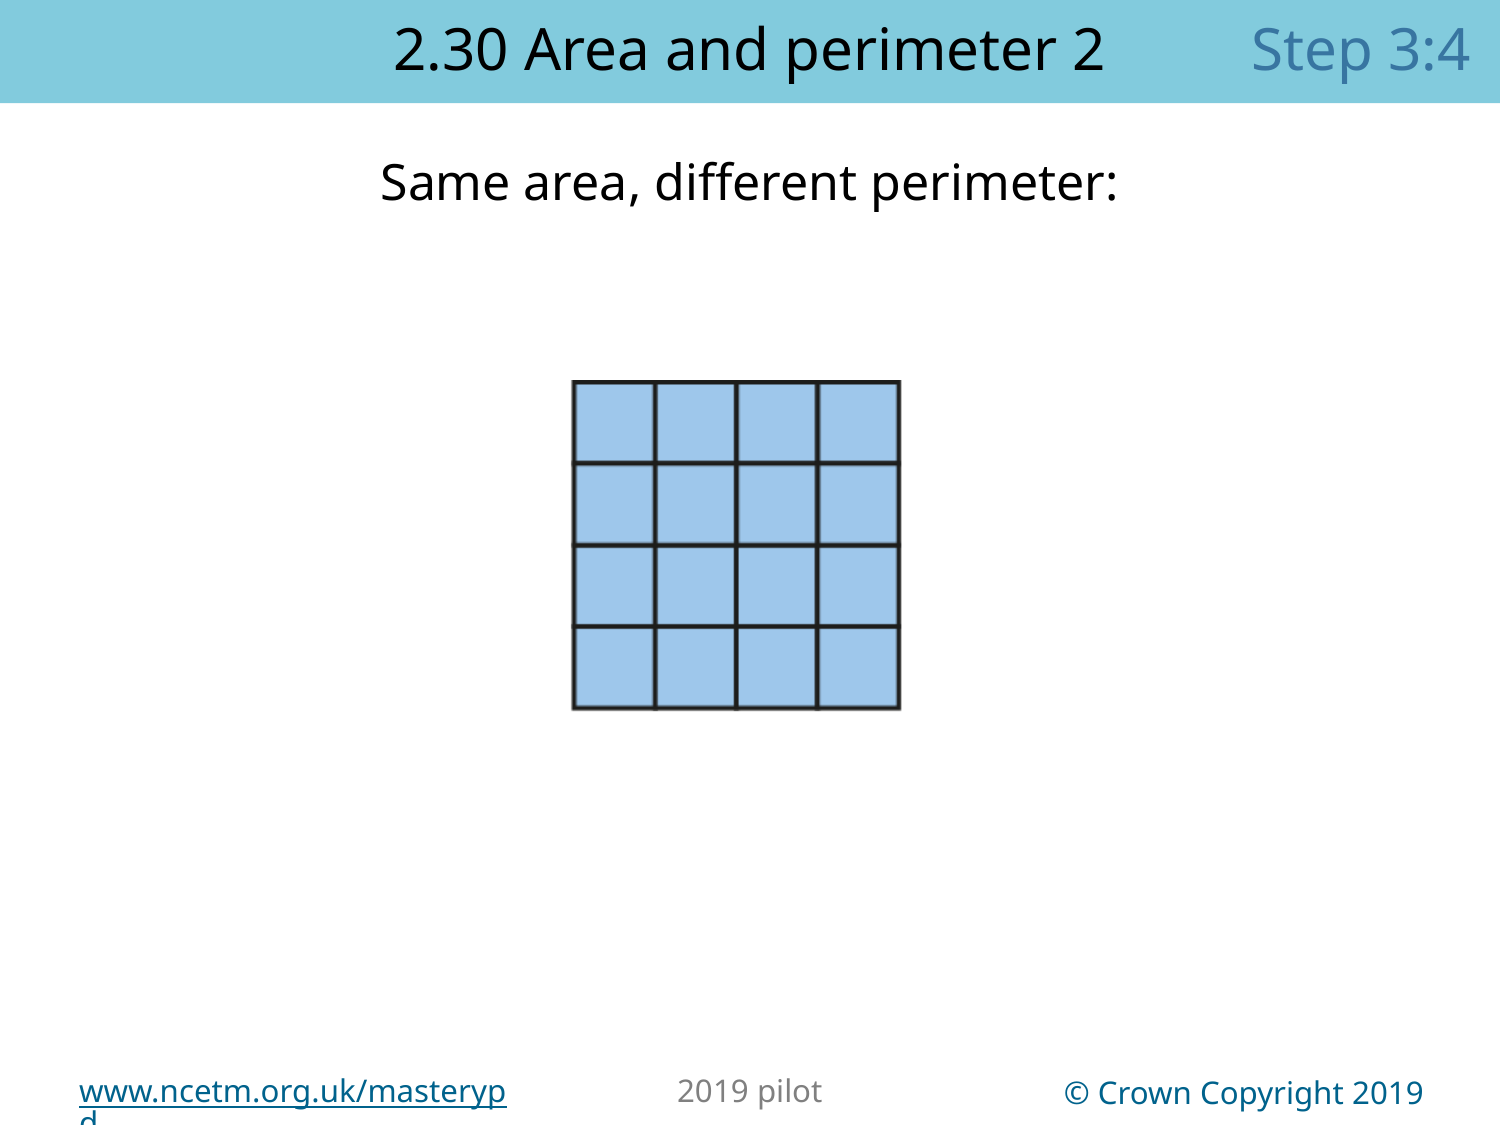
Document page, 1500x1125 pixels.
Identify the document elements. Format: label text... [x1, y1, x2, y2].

text_box Same area, different perimeter: [45, 143, 1455, 218]
picture [101, 380, 1399, 745]
list Step 3:4 [0, 0, 1500, 104]
